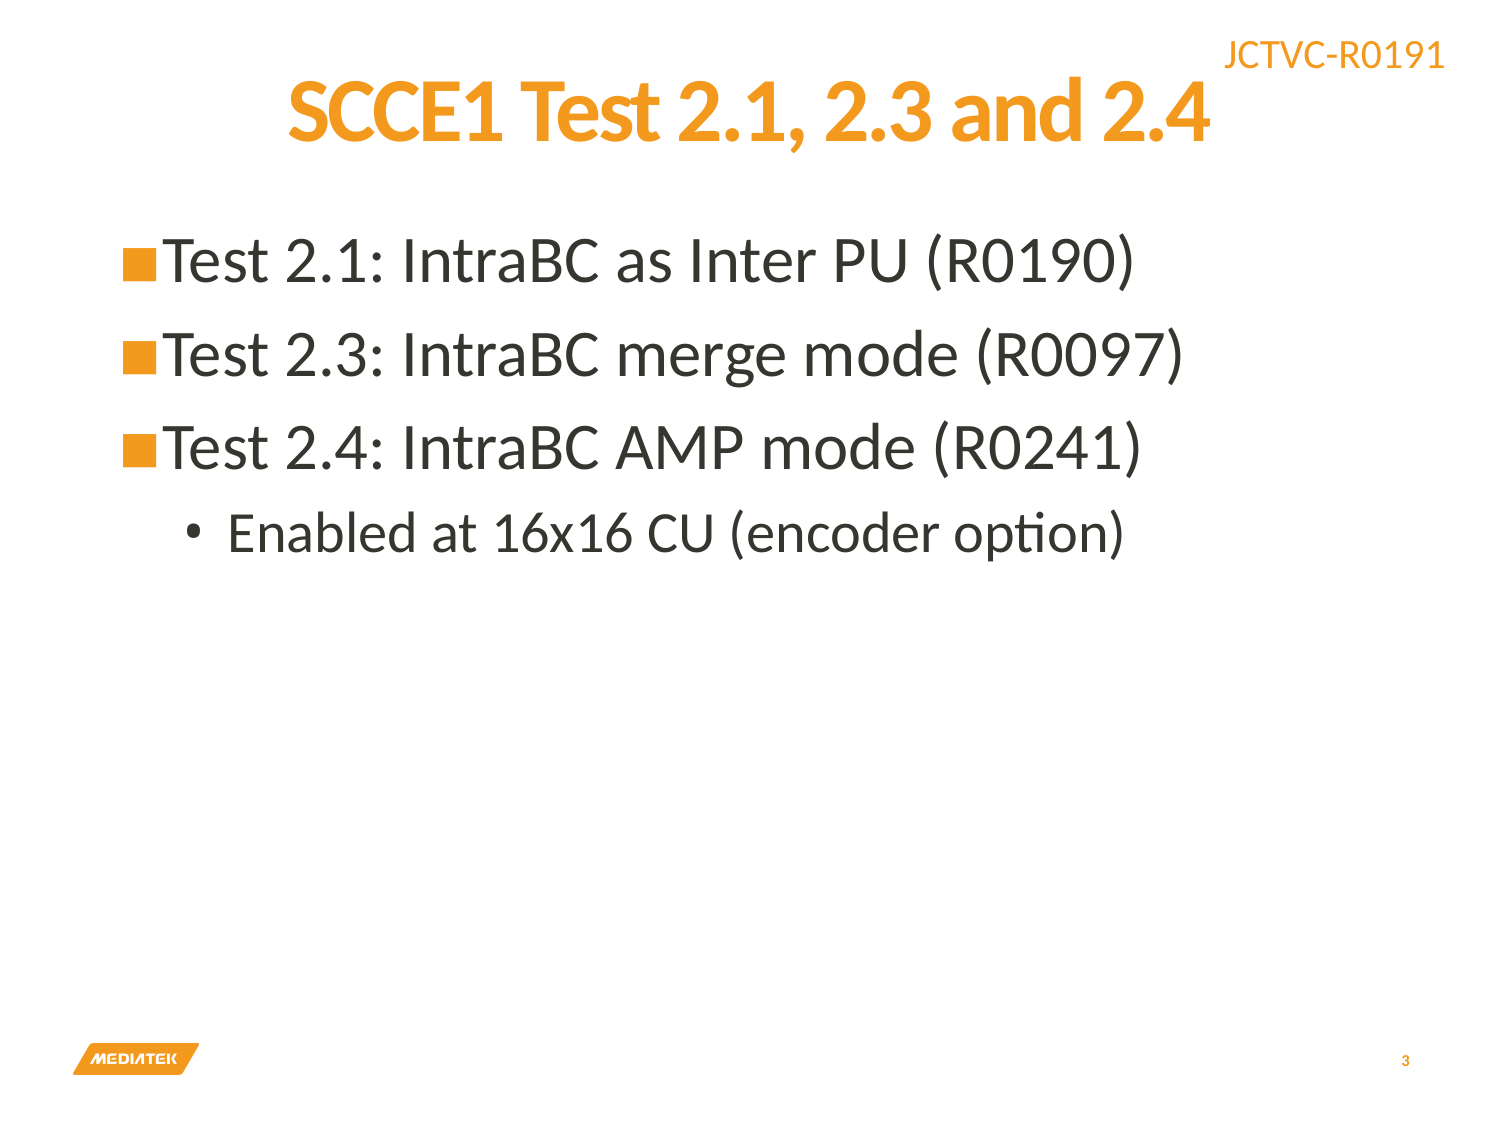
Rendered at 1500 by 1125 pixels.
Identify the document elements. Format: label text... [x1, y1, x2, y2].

list Test 2.1: IntraBC as Inter PU (R0190) Test 2.3: IntraBC merge mode (R0097) Test 2.4: IntraBC AMP mode (R0241) Enabled at 16x16 CU (encoder option) [102, 185, 1424, 968]
title SCCE1 Test 2.1, 2.3 and 2.4 [75, 70, 1425, 257]
slide_number 3 [1251, 1029, 1425, 1090]
picture [73, 1043, 199, 1075]
